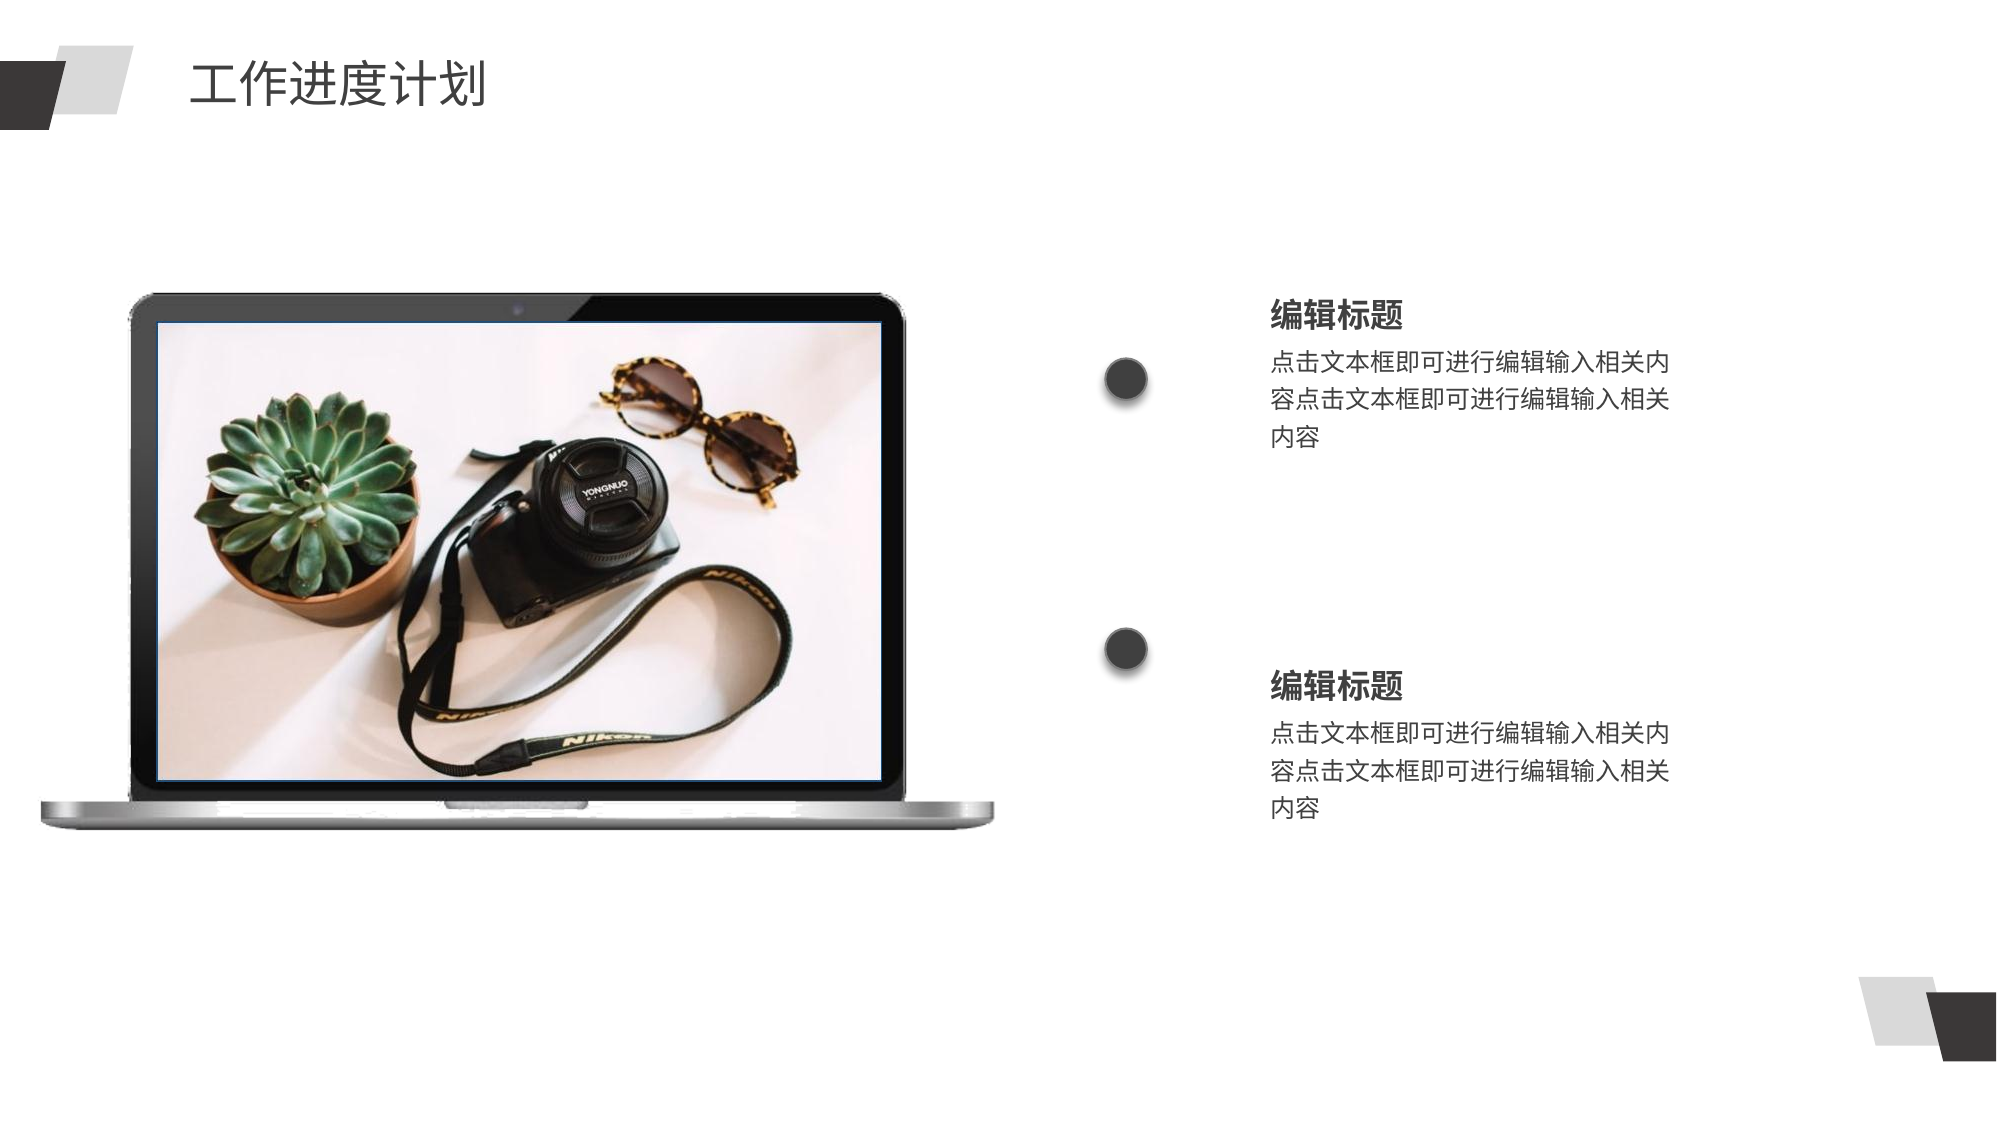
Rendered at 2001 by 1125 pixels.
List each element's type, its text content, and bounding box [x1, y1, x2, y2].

picture [25, 243, 1016, 882]
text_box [1858, 976, 1997, 1062]
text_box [1105, 286, 1701, 832]
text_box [0, 45, 134, 130]
text_box 工作进度计划 [173, 45, 1064, 121]
